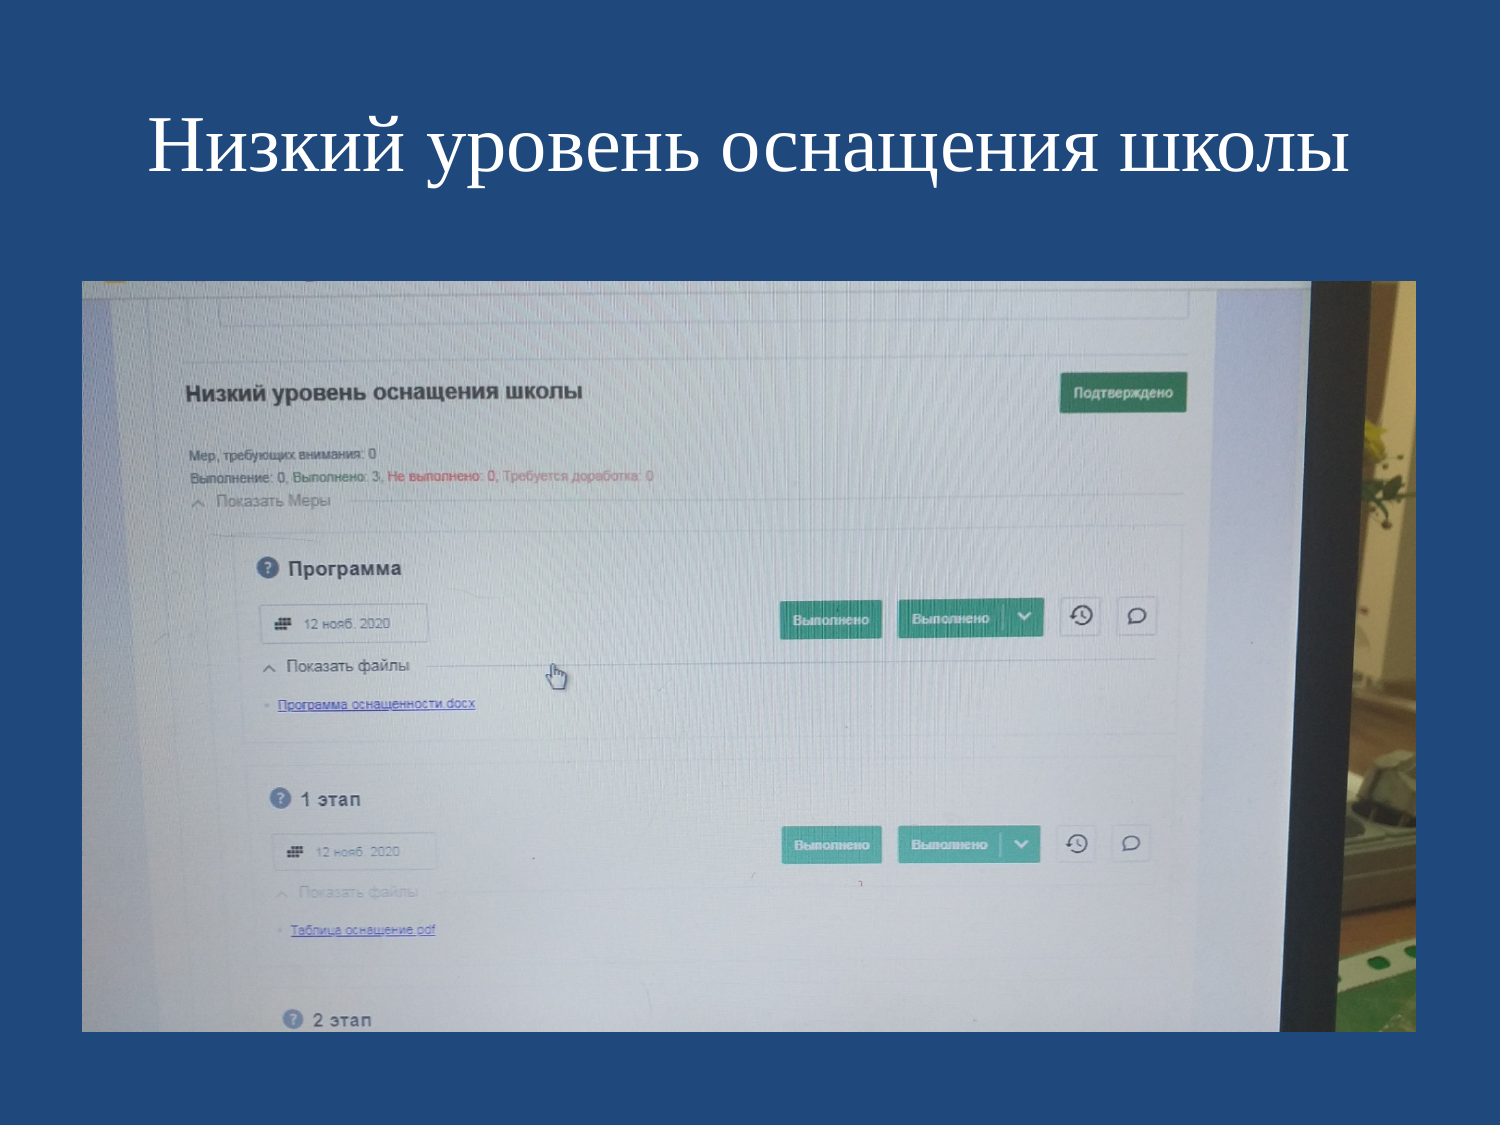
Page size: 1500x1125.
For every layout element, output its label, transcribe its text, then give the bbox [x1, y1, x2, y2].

picture [81, 280, 1416, 1032]
title Низкий уровень оснащения школы [75, 45, 1425, 233]
